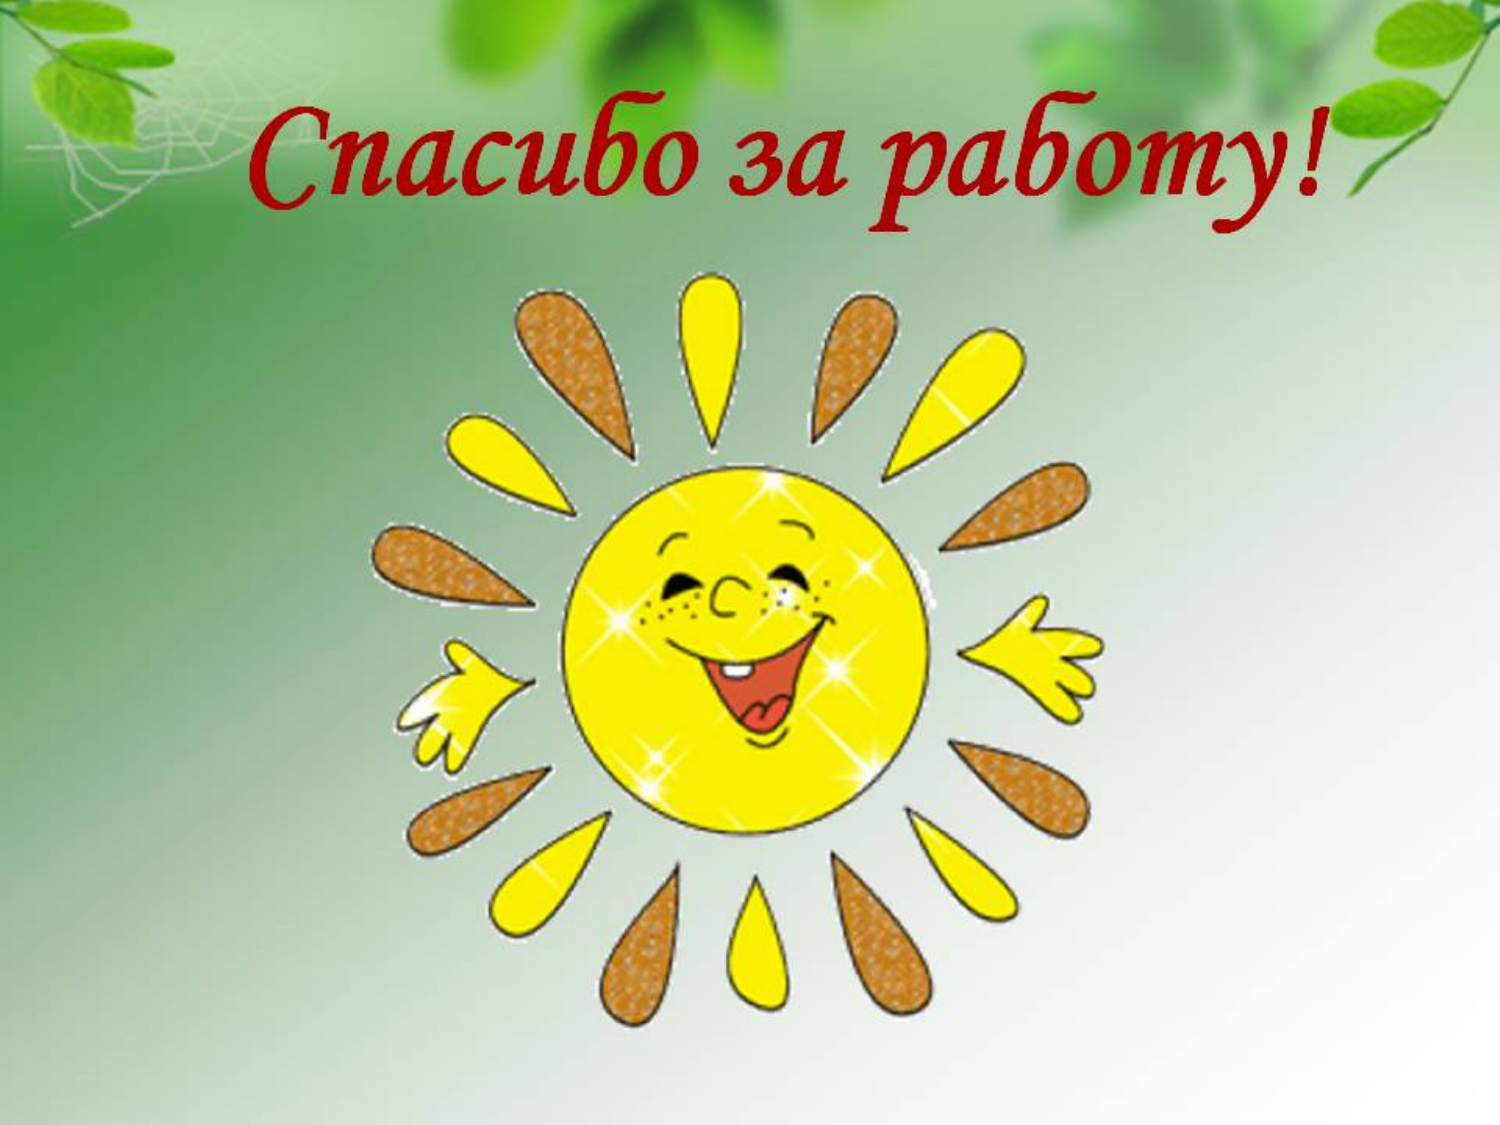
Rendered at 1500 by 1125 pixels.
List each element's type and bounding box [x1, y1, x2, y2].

list [0, 0, 1500, 1125]
